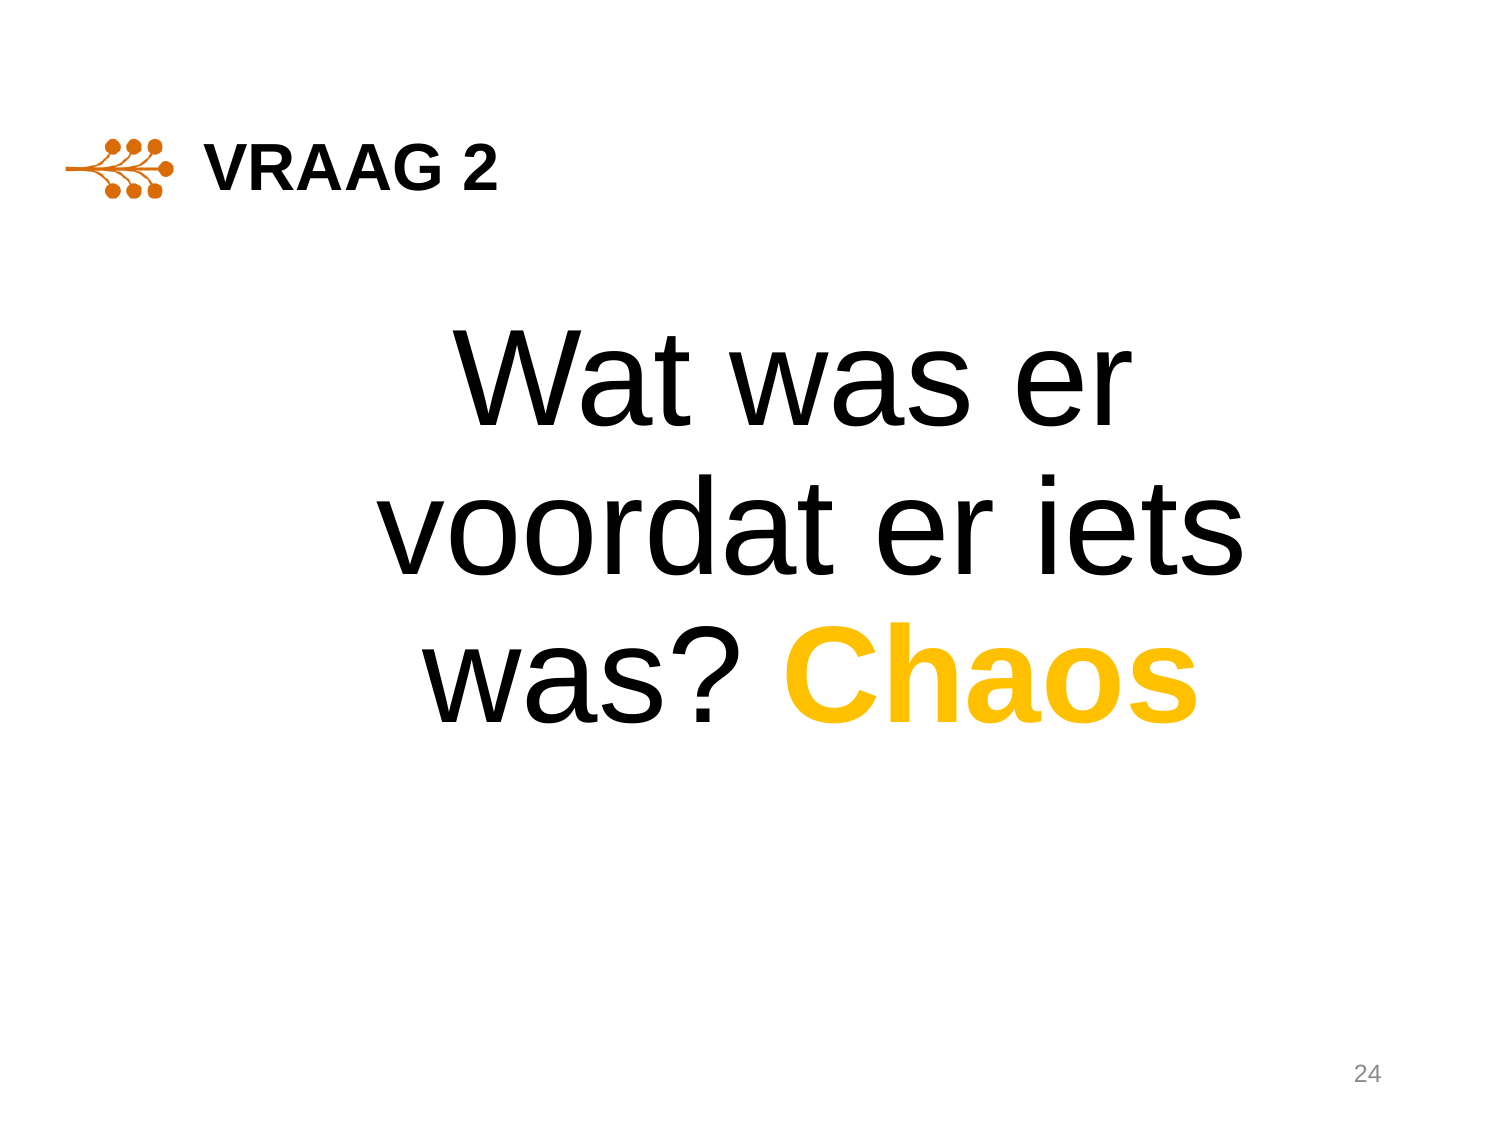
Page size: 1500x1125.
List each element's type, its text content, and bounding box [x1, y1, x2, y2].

slide_number 24 [1059, 1042, 1397, 1103]
list Wat was er voordat er iets was? Chaos [190, 299, 1397, 1014]
picture [65, 138, 174, 199]
title Vraag 2 [188, 59, 1397, 278]
